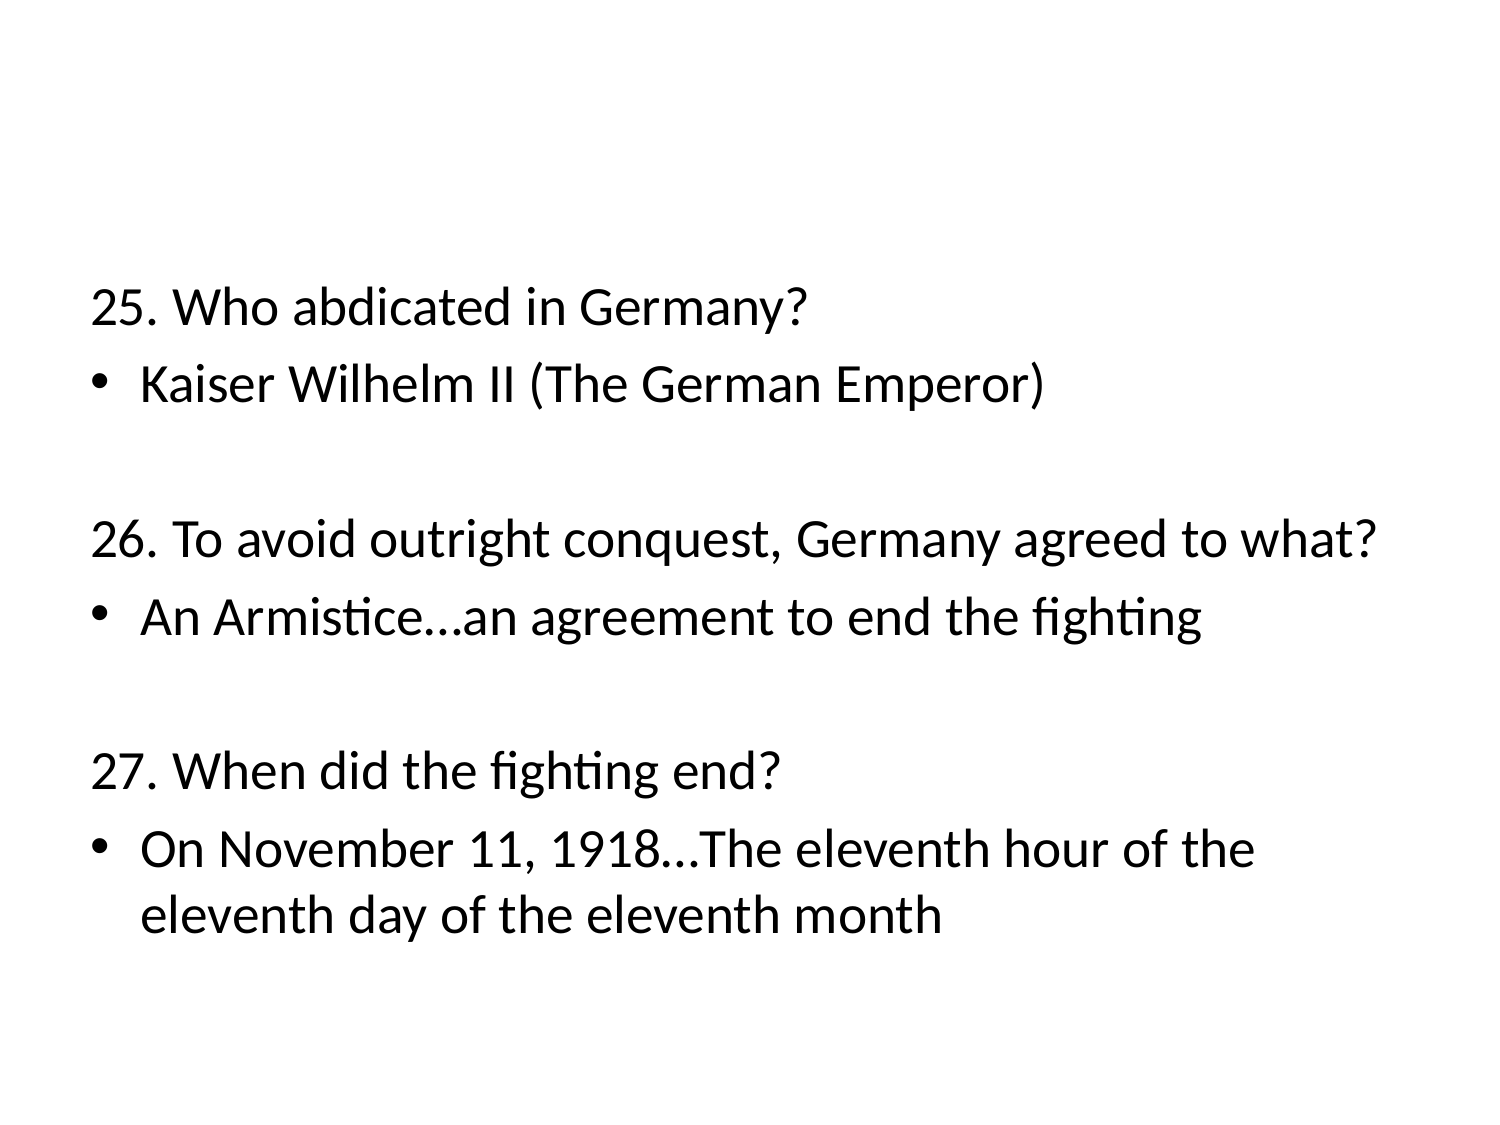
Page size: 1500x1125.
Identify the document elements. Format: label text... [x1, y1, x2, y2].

list 25. Who abdicated in Germany? Kaiser Wilhelm II (The German Emperor) 26. To avoid outright conquest, Germany agreed to what? An Armistice…an agreement to end the fighting 27. When did the fighting end? On November 11, 1918…The eleventh hour of the eleventh day of the eleventh month [75, 262, 1425, 1005]
